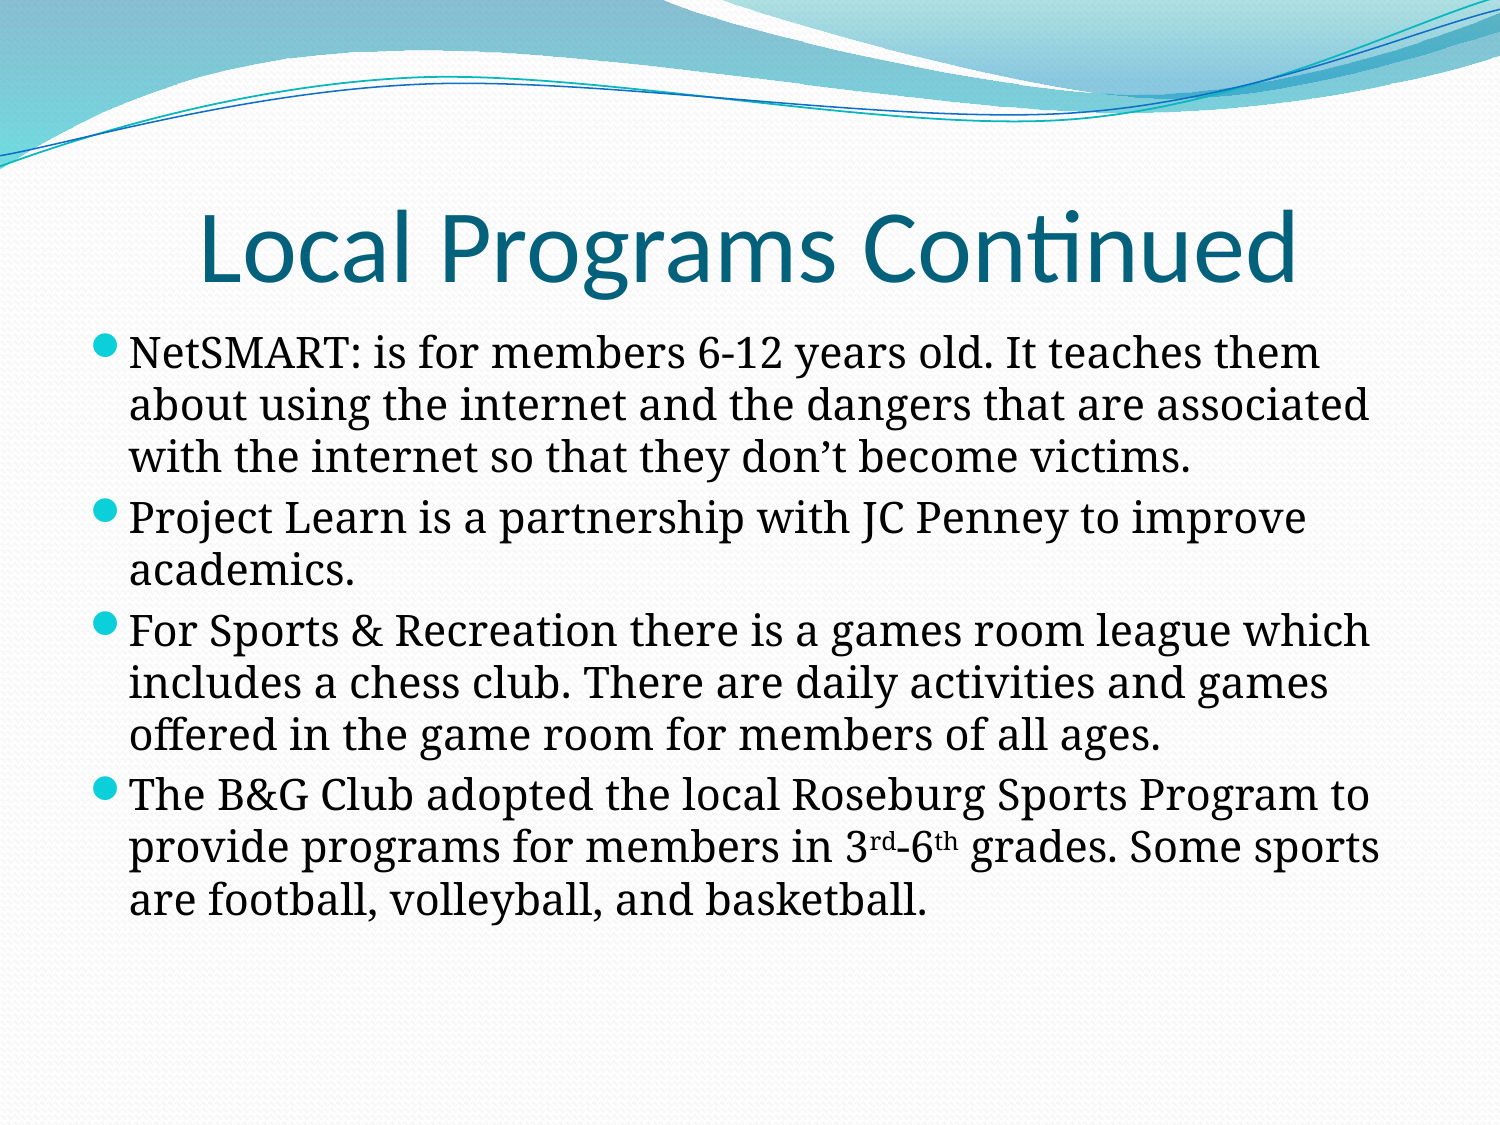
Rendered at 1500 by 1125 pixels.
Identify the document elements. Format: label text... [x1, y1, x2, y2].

list NetSMART: is for members 6-12 years old. It teaches them about using the internet and the dangers that are associated with the internet so that they don’t become victims. Project Learn is a partnership with JC Penney to improve academics. For Sports & Recreation there is a games room league which includes a chess club. There are daily activities and games offered in the game room for members of all ages. The B&G Club adopted the local Roseburg Sports Program to provide programs for members in 3rd-6th grades. Some sports are football, volleyball, and basketball. [75, 317, 1425, 1038]
title Local Programs Continued [75, 115, 1425, 303]
